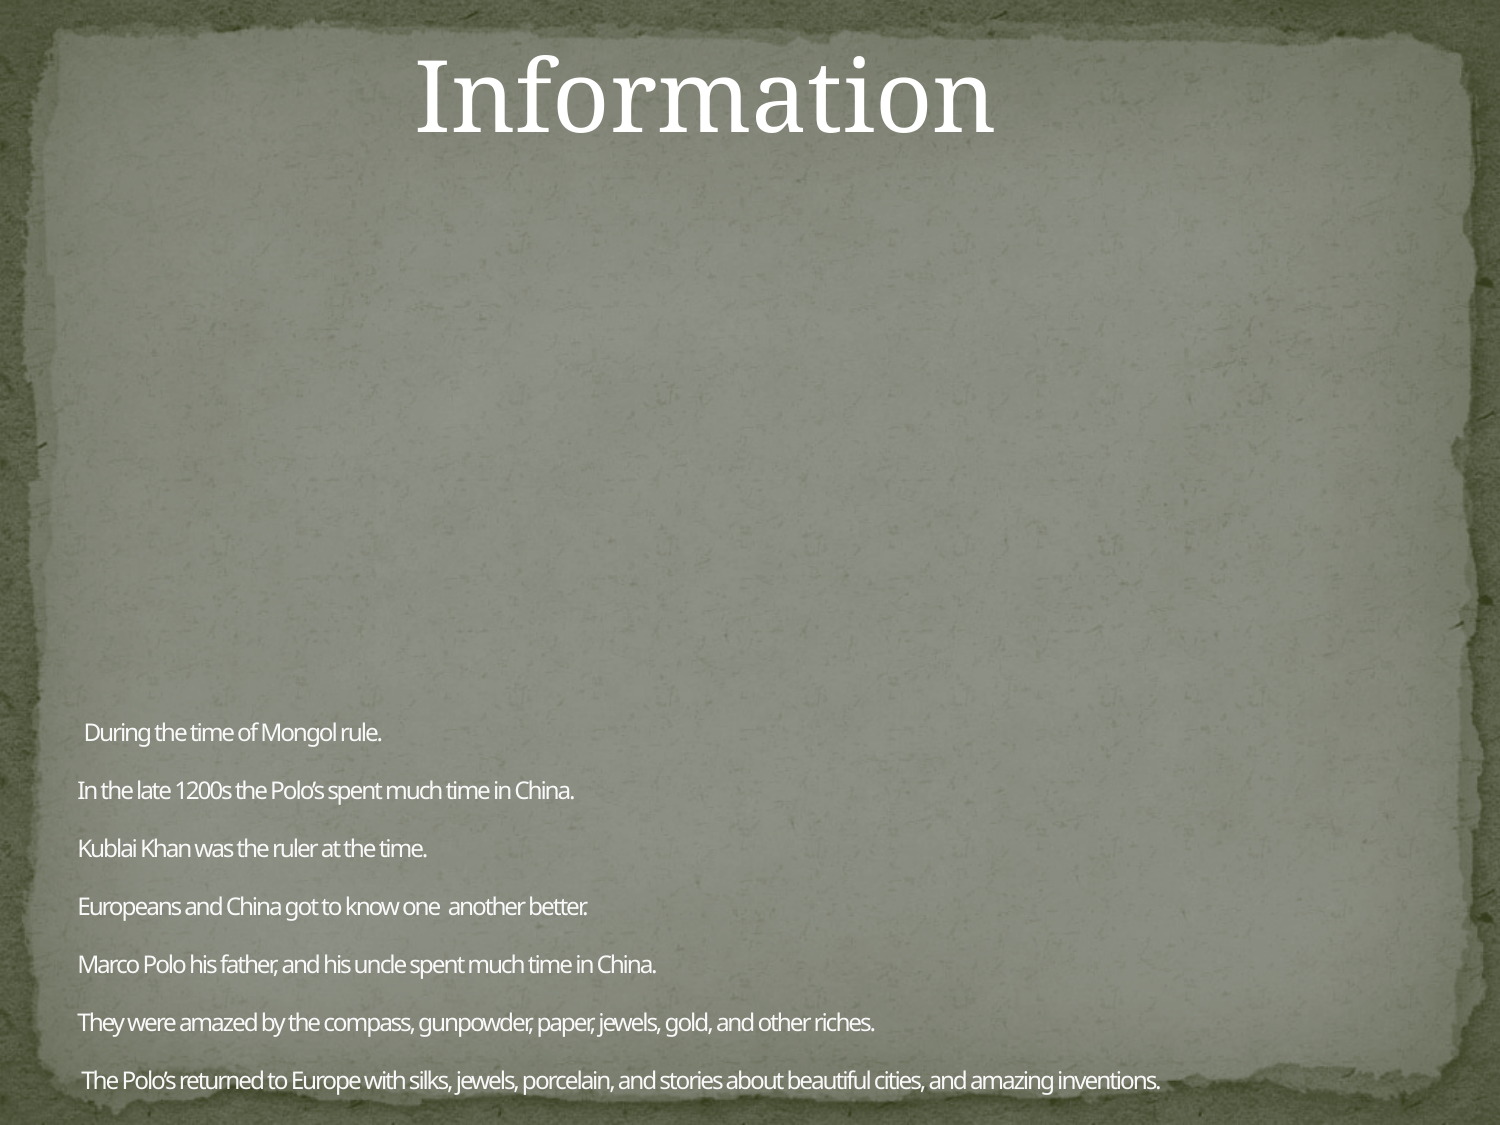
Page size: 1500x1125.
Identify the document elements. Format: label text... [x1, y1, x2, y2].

title During the time of Mongol rule. In the late 1200s the Polo’s spent much time in China. Kublai Khan was the ruler at the time. Europeans and China got to know one another better. Marco Polo his father, and his uncle spent much time in China. They were amazed by the compass, gunpowder, paper, jewels, gold, and other riches. The Polo’s returned to Europe with silks, jewels, porcelain, and stories about beautiful cities, and amazing inventions. Marco Polo held the first paper currency. [62, 699, 1413, 1125]
text_box Information [399, 24, 1163, 160]
